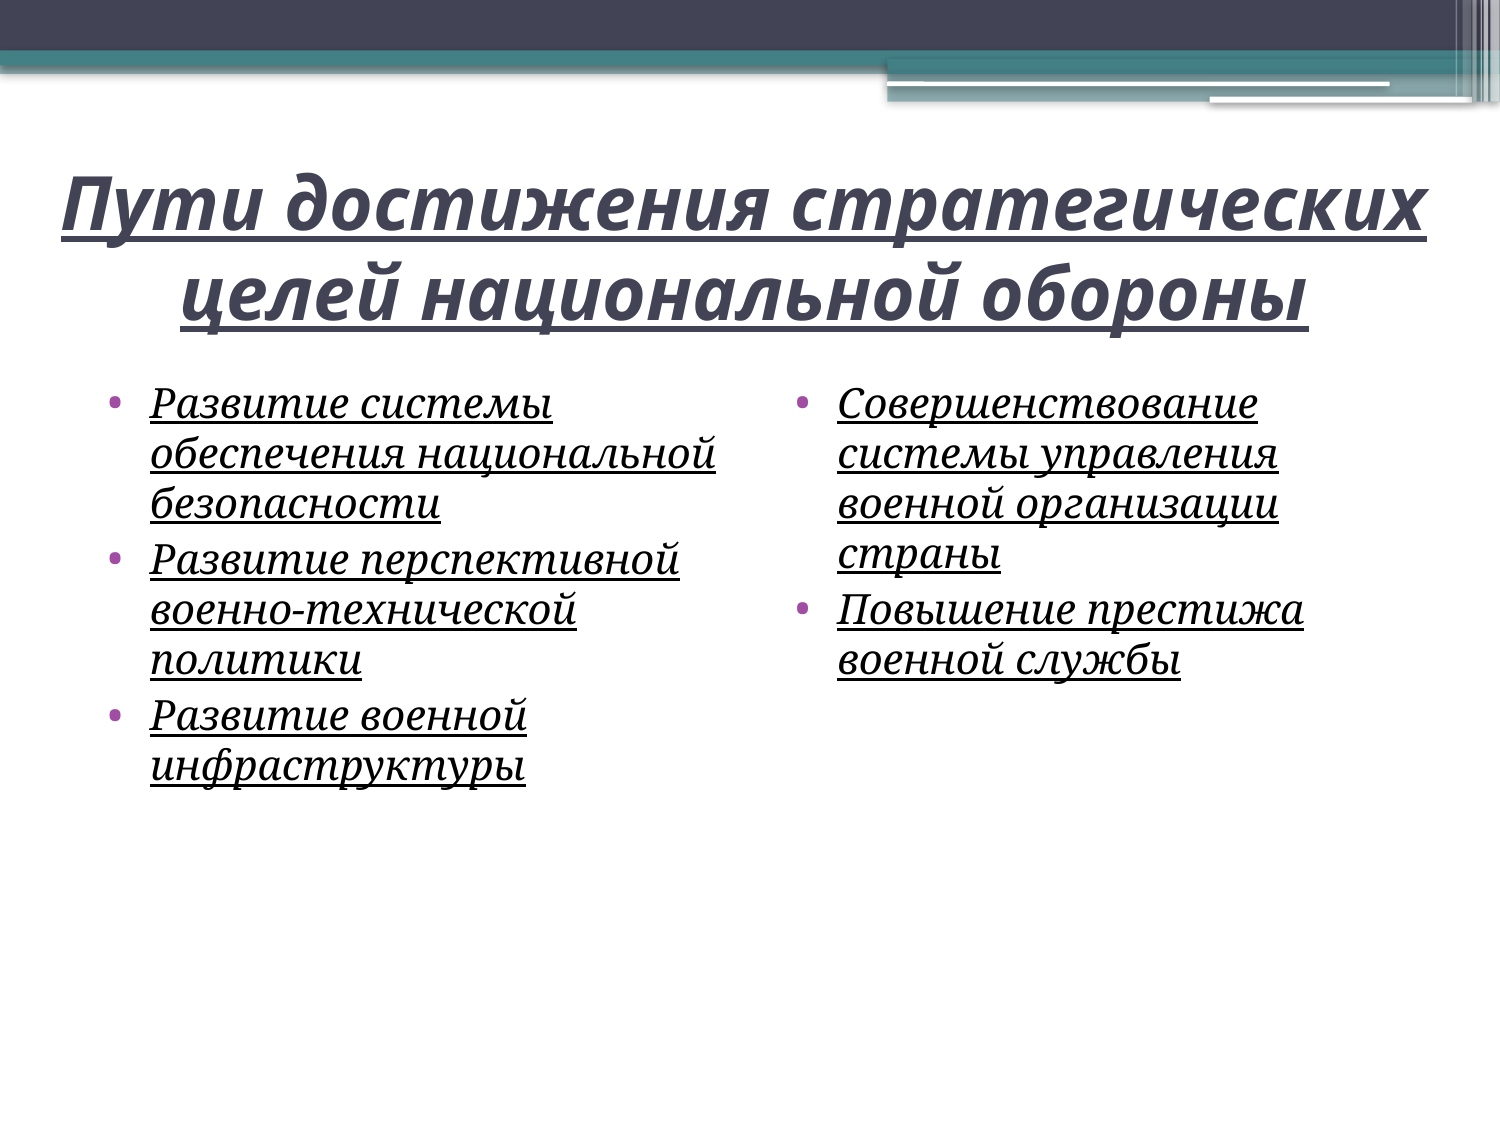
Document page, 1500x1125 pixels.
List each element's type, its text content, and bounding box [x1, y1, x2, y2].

title Пути достижения стратегических целей национальной обороны [35, 128, 1454, 363]
list Совершенствование системы управления военной организации страны Повышение престижа военной службы [762, 368, 1425, 1112]
list Развитие системы обеспечения национальной безопасности Развитие перспективной военно-технической политики Развитие военной инфраструктуры [75, 368, 738, 1112]
